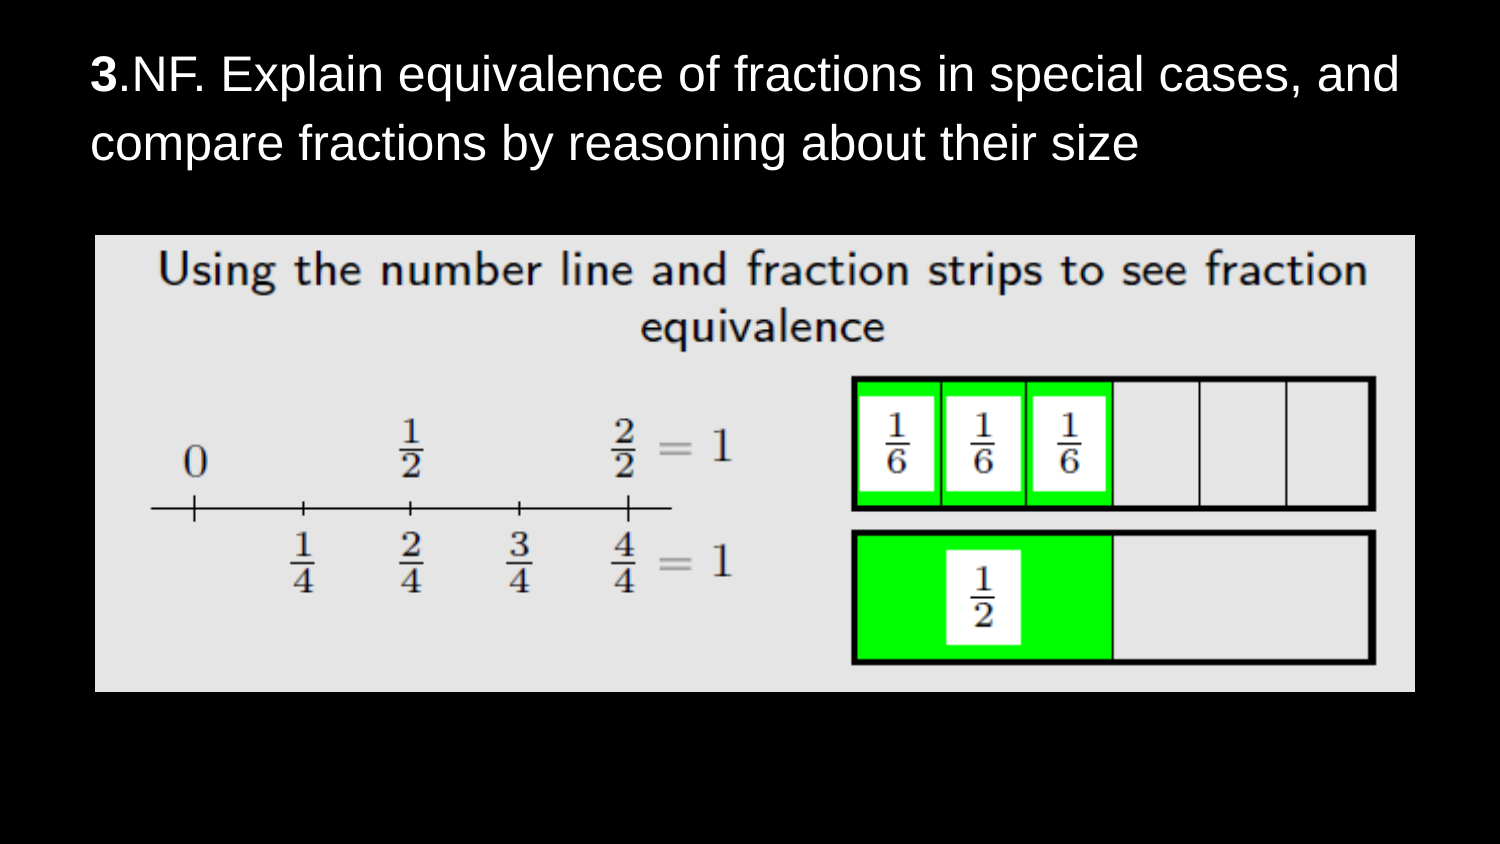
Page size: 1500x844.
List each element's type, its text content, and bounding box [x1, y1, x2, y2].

picture [95, 235, 1416, 692]
title 3.NF. Explain equivalence of fractions in special cases, and compare fractions by reasoning about their size [75, 33, 1425, 201]
